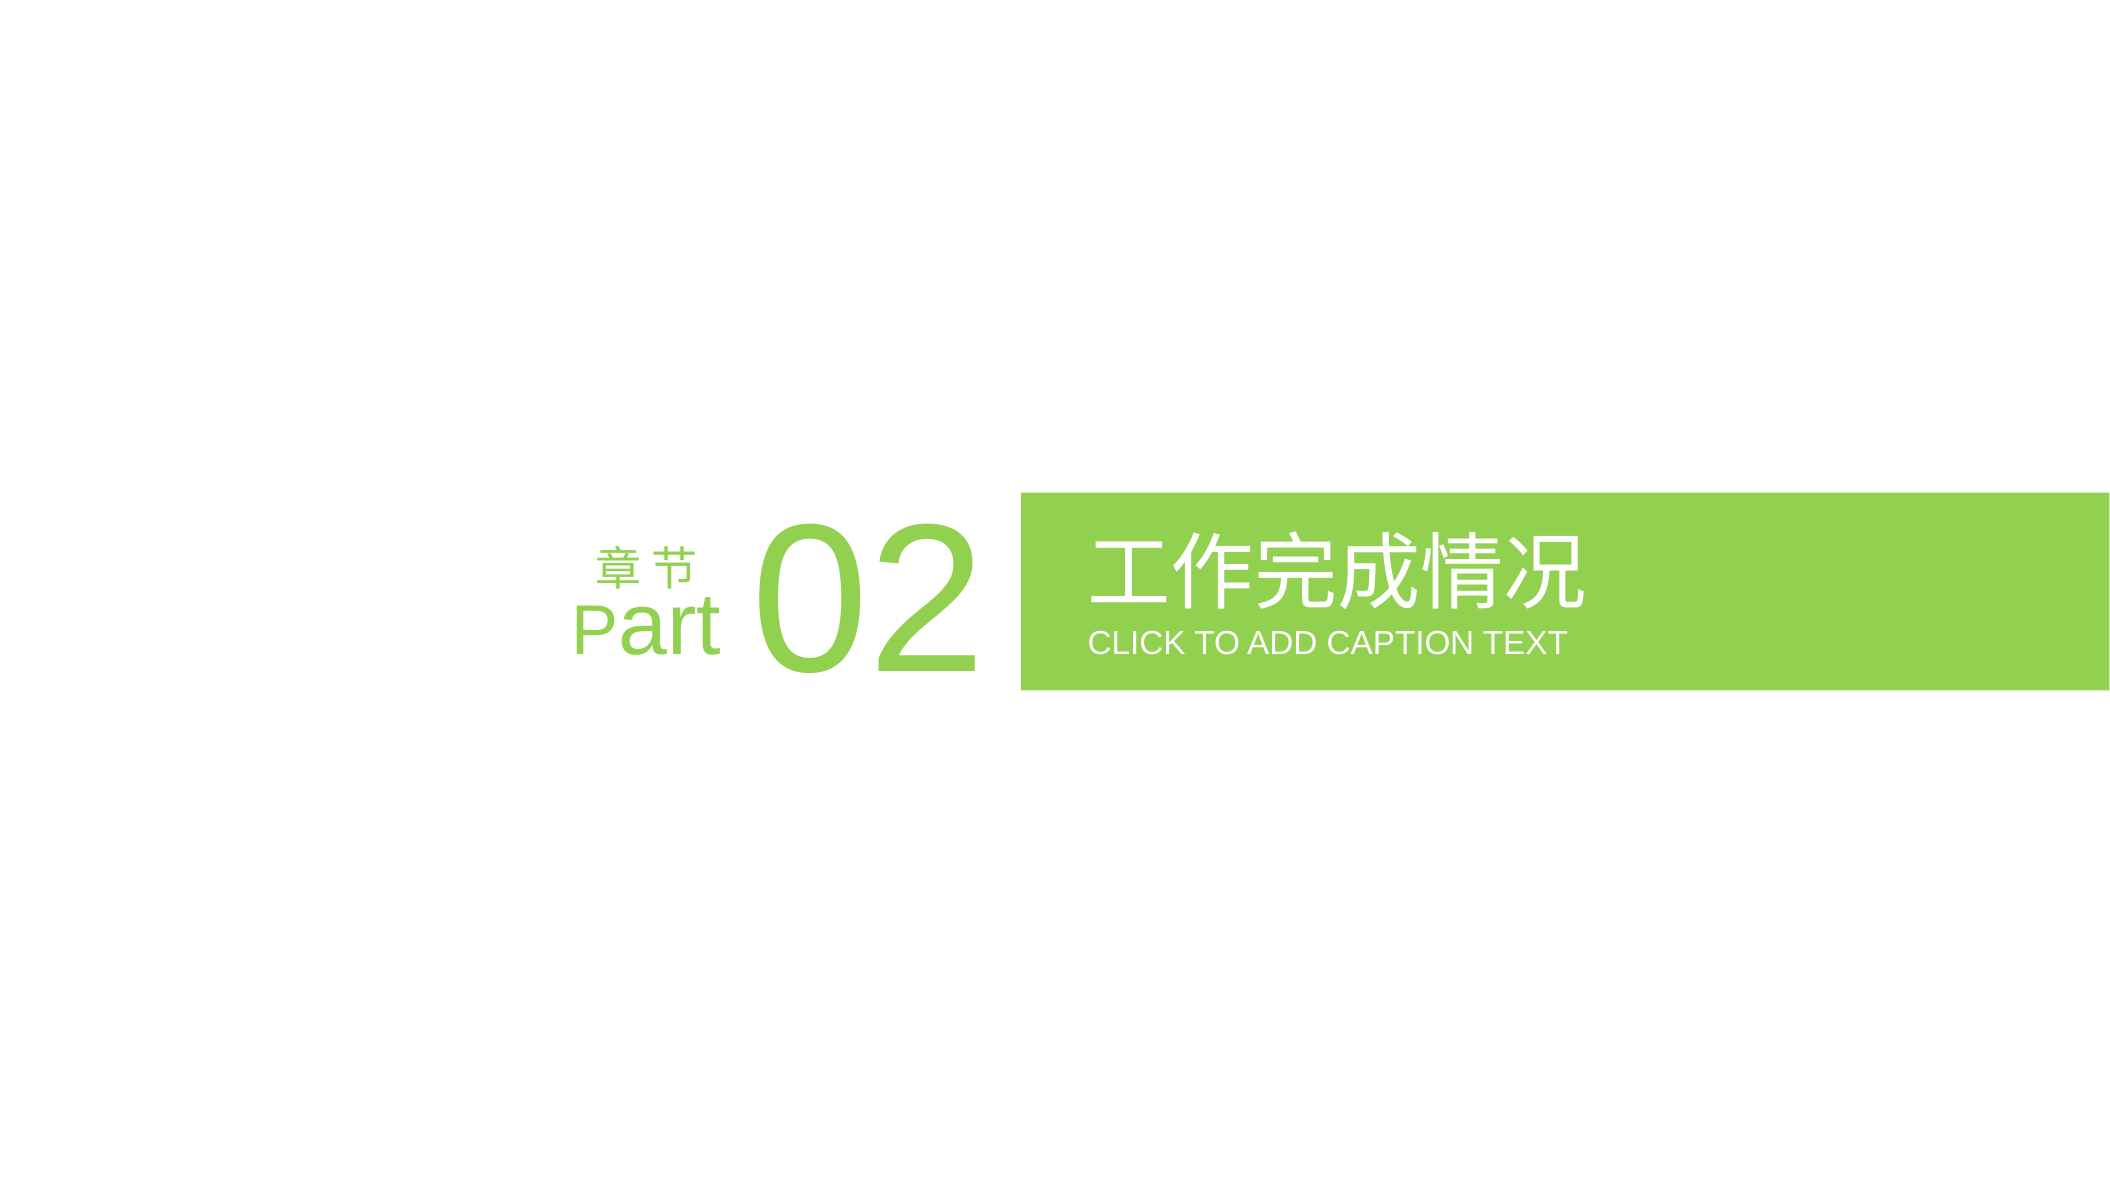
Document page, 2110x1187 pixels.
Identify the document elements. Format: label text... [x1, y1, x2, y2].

text_box CLICK TO ADD CAPTION TEXT [1087, 625, 1787, 662]
text_box [1021, 492, 2110, 691]
text_box 工作完成情况 [1087, 530, 1787, 621]
text_box 02 [751, 460, 986, 714]
text_box 章 节 [595, 539, 698, 595]
text_box Part [571, 566, 722, 673]
